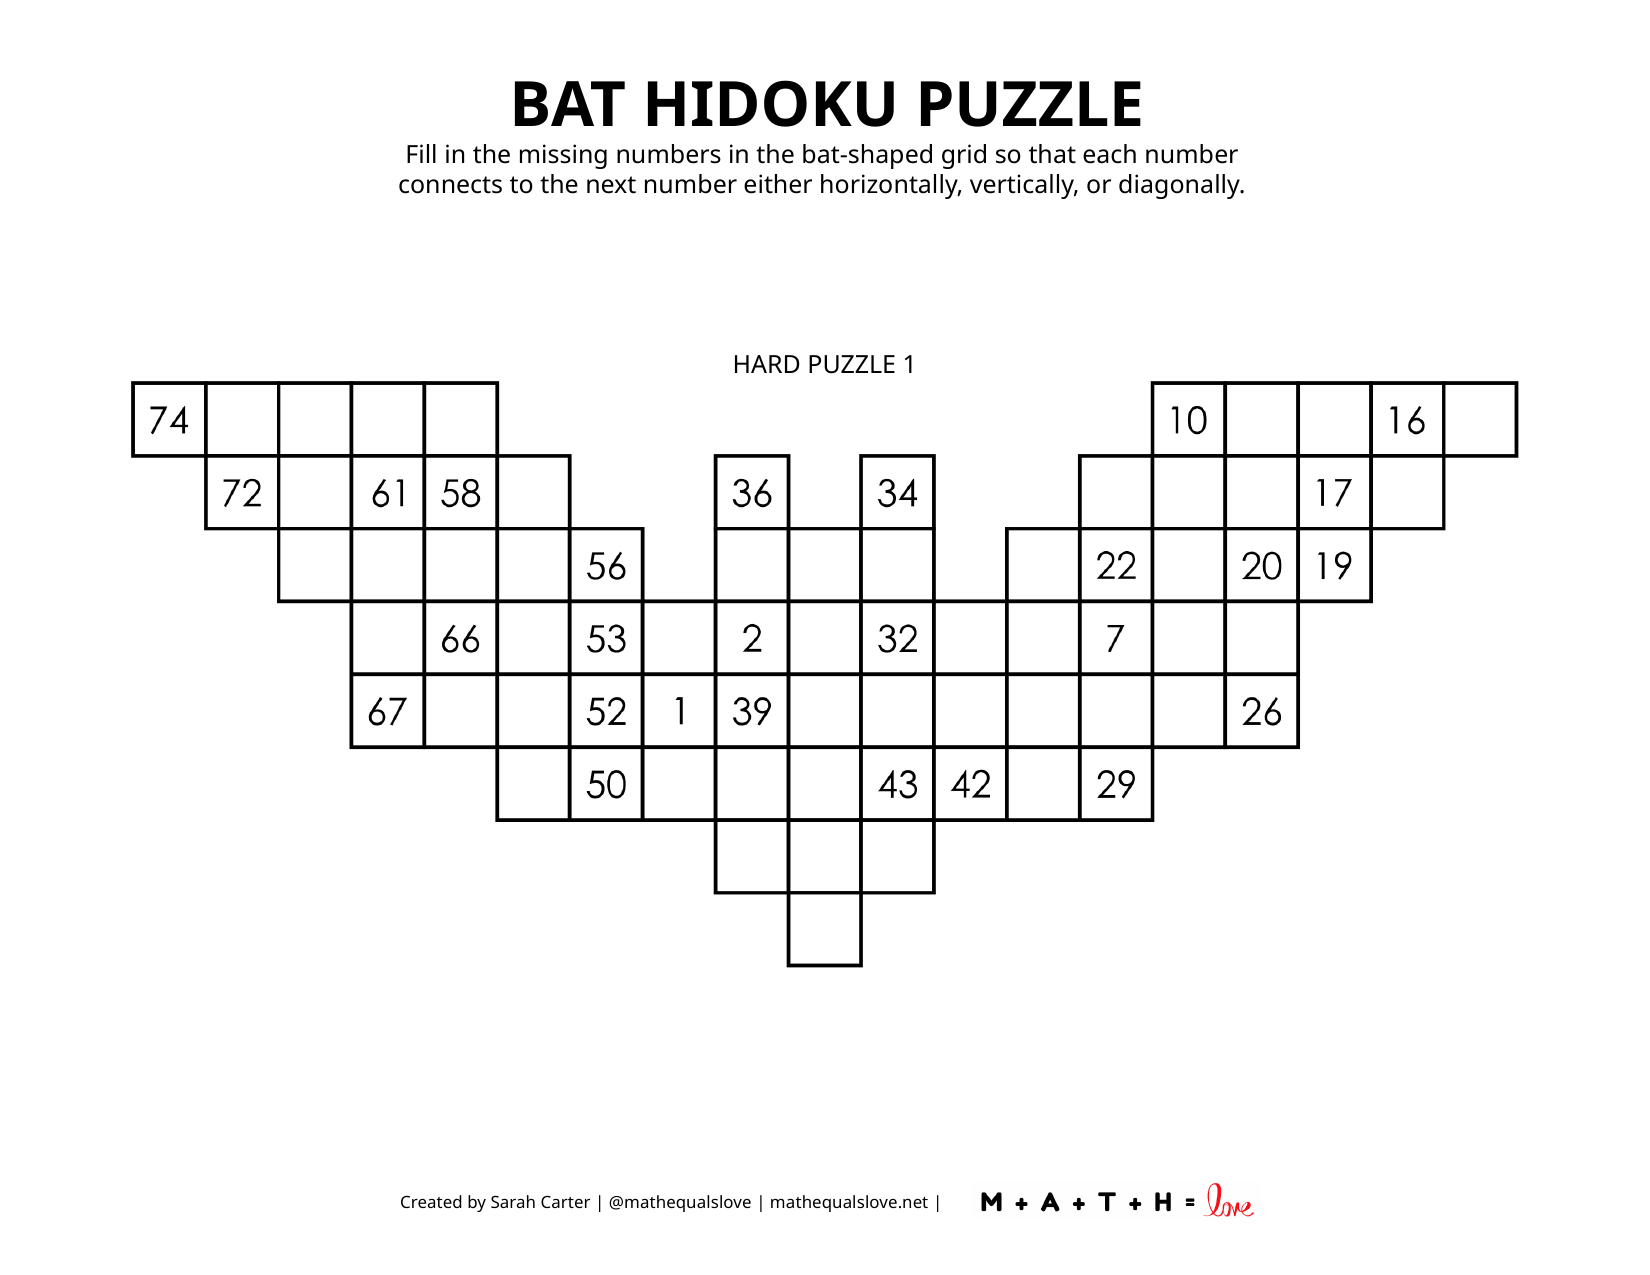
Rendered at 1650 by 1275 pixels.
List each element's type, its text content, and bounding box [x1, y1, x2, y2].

picture [128, 378, 1520, 970]
text_box Fill in the missing numbers in the bat-shaped grid so that each number connects to the next number either horizontally, vertically, or diagonally. [333, 131, 1319, 206]
text_box Created by Sarah Carter | @mathequalslove | mathequalslove.net | [385, 1184, 970, 1220]
text_box HARD PUZZLE 1 [187, 348, 1463, 378]
text_box BAT HIDOKU PUZZLE [385, 56, 1269, 131]
picture [970, 1180, 1262, 1221]
